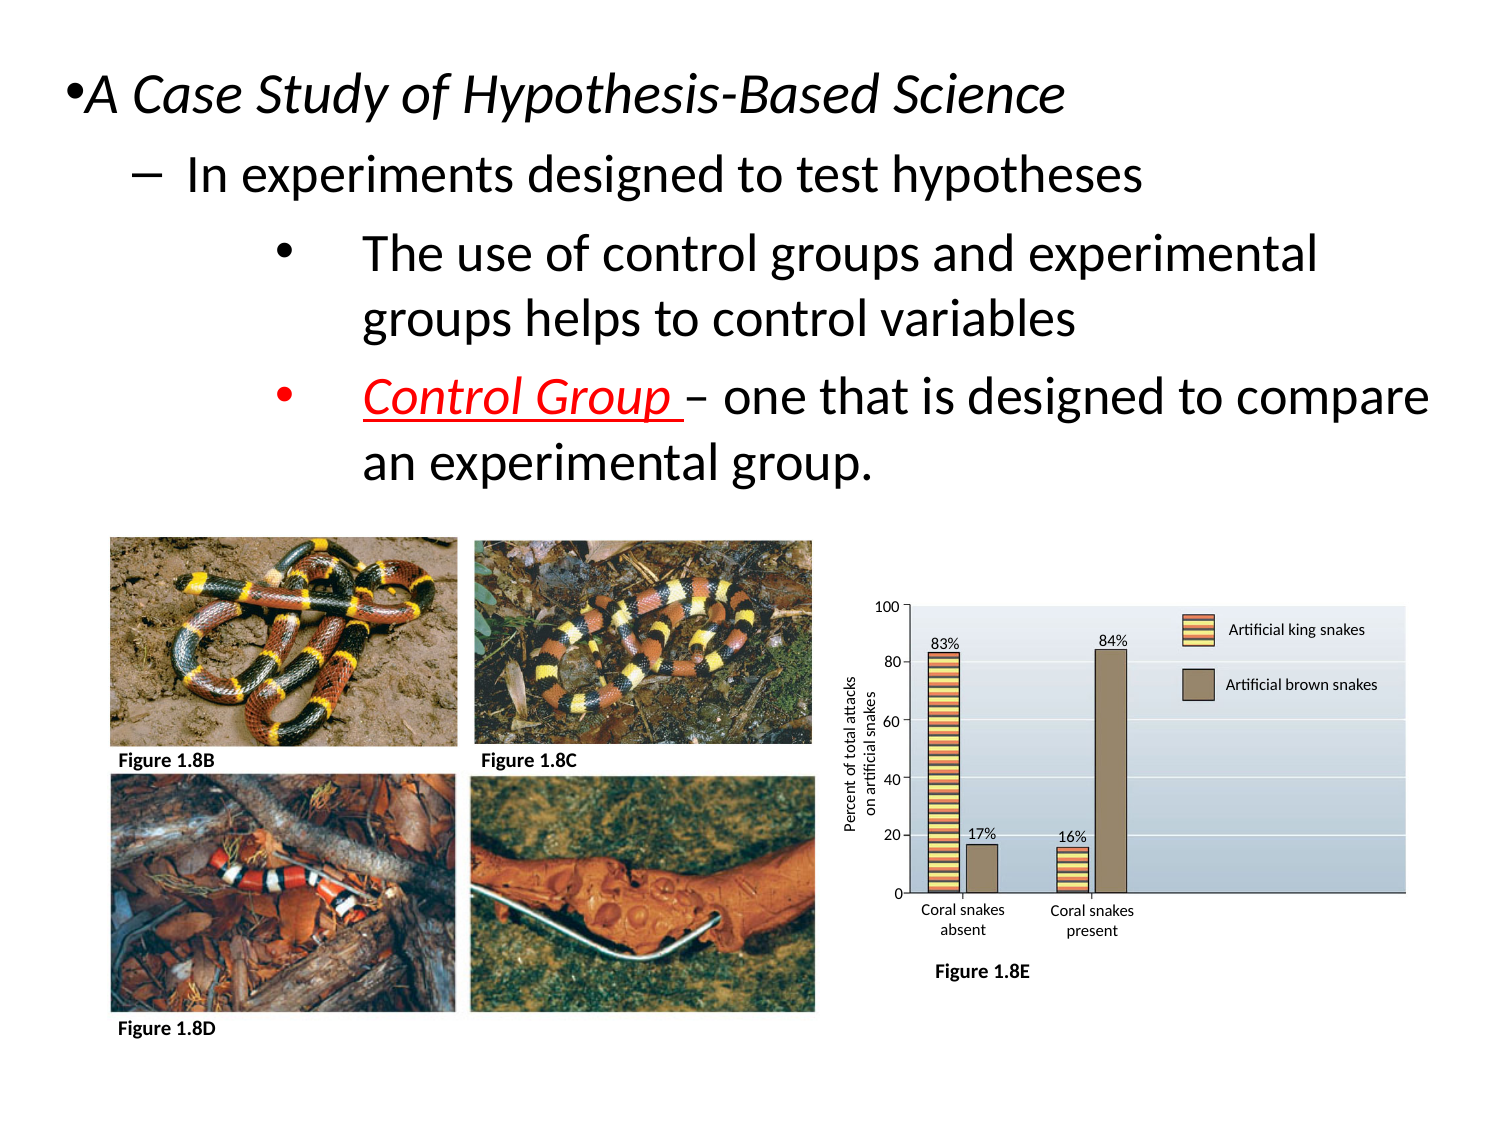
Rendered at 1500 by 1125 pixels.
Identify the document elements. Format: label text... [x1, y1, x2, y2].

list A Case Study of Hypothesis-Based Science In experiments designed to test hypotheses The use of control groups and experimental groups helps to control variables Control Group – one that is designed to compare an experimental group. [50, 47, 1450, 505]
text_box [88, 524, 1419, 1048]
